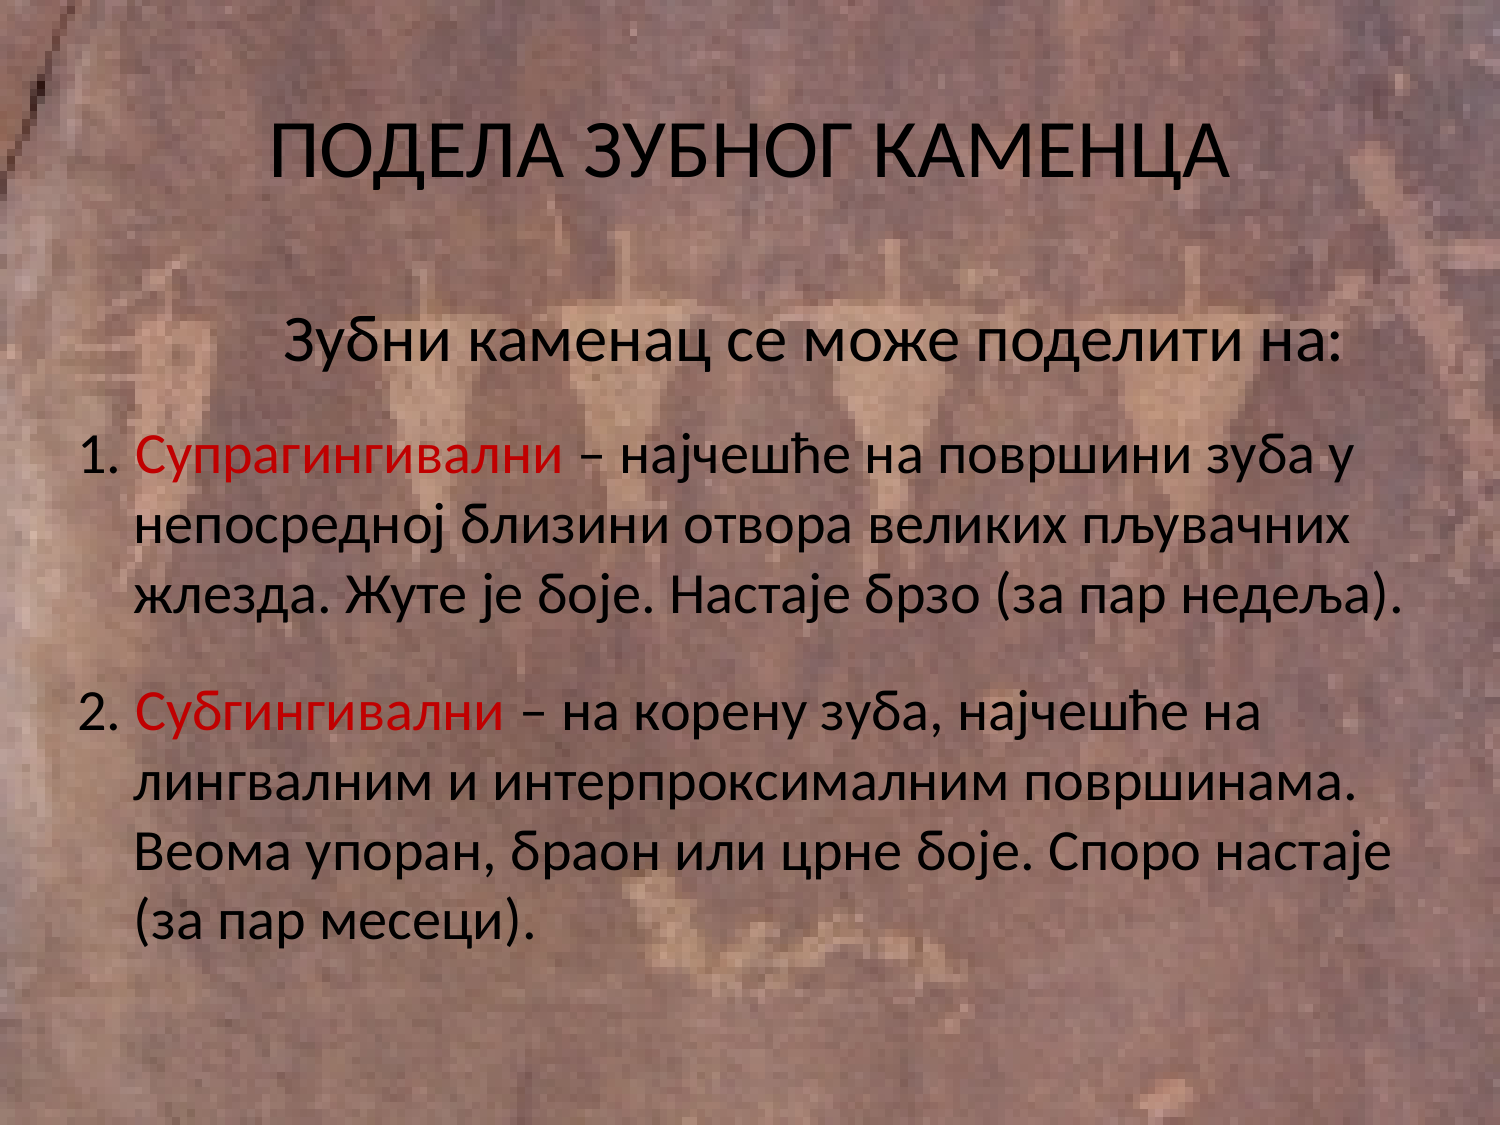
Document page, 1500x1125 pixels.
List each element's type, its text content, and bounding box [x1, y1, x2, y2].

title ПОДЕЛА ЗУБНОГ КАМЕНЦА [75, 50, 1425, 238]
picture [0, 0, 1500, 1125]
list Зубни каменац се може поделити на: 1. Супрагингивални – најчешће на површини зуба у непосредној близини отвора великих пљувачних жлезда. Жуте је боје. Настаје брзо (за пар недеља). 2. Субгингивални – на корену зуба, најчешће на лингвалним и интерпроксималним површинама. Веома упоран, браон или црне боје. Споро настаје (за пар месеци). [62, 287, 1500, 1125]
